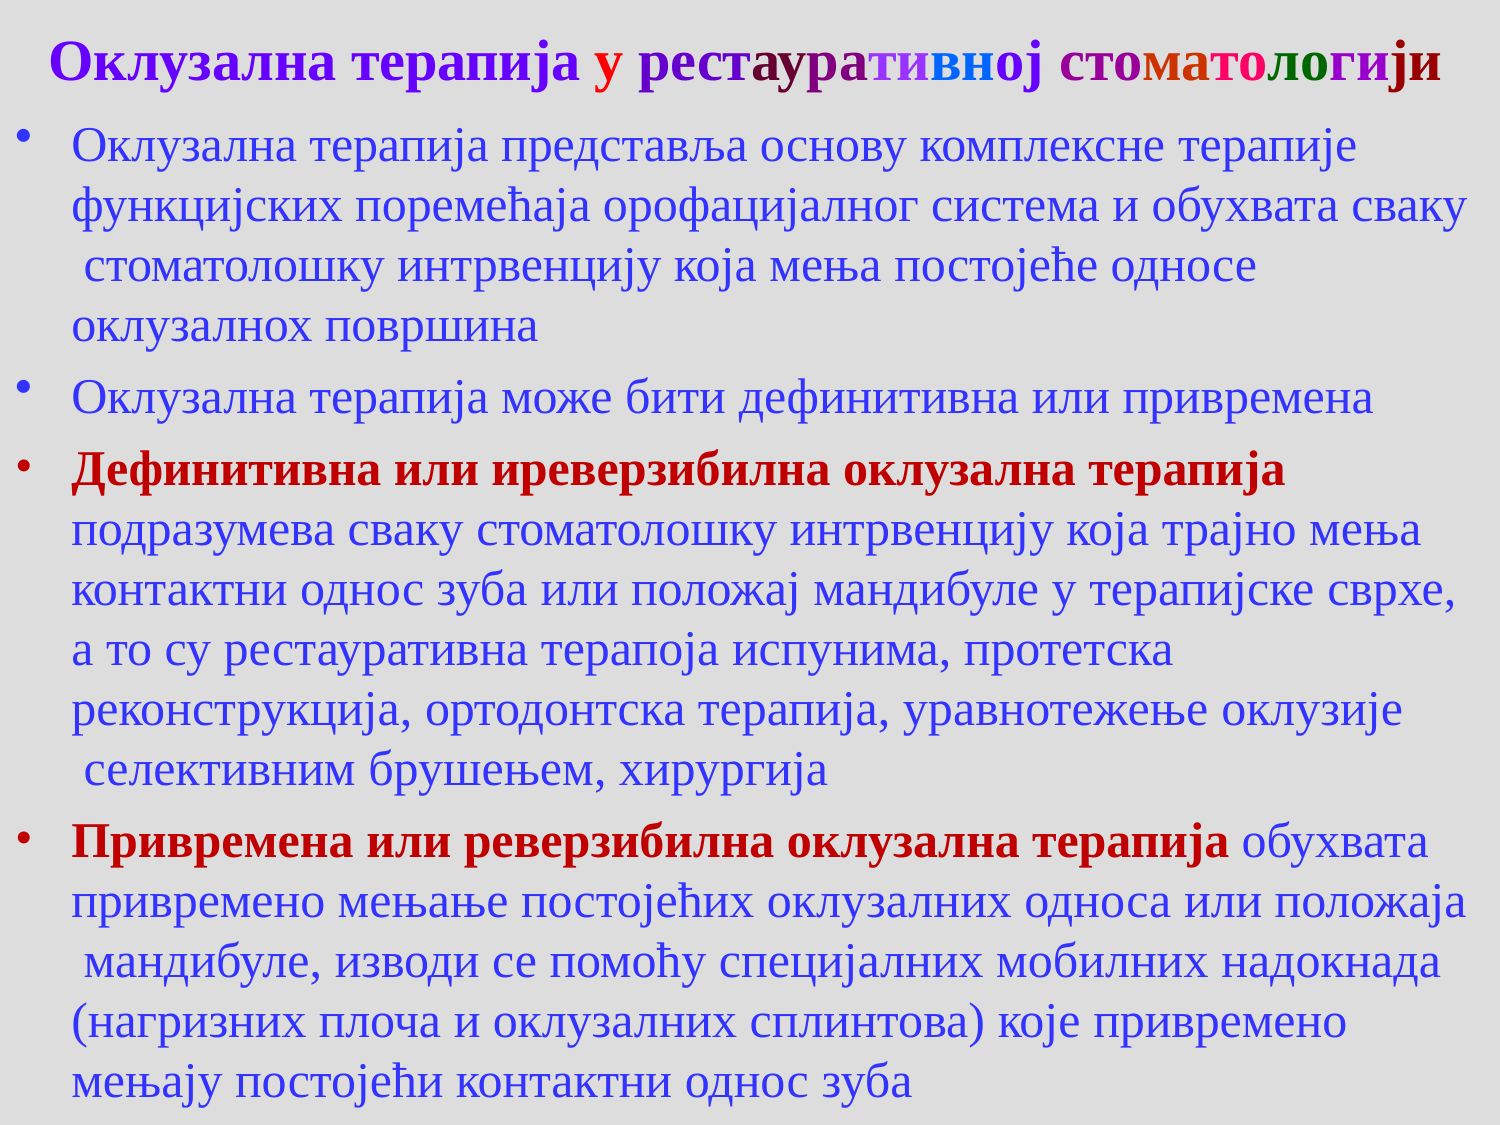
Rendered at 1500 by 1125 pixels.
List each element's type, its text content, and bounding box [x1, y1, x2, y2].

text_box Оклузална терапија представља основу комплексне терапије функцијских поремећаја орофацијалног система и обухвата сваку стоматолошку интрвенцију која мења постојеће односе оклузалнох површина Оклузална терапија може бити дефинитивна или привремена Дефинитивна или иреверзибилна оклузална терапија подразумева сваку стоматолошку интрвенцију која трајно мења контактни однос зуба или положај мандибуле у терапијске сврхе, а то су рестауративна терапоја испунима, протетска реконструкција, ортодонтска терапија, уравнотежење оклузије селективним брушењем, хирургија Привремена или реверзибилна оклузална терапија обухвата привремено мењање постојећих оклузалних односа или положаја мандибуле, изводи се помоћу специјалних мобилних надокнада (нагризних плоча и оклузалних сплинтова) које привремено мењају постојећи контактни однос зуба [12, 109, 1478, 1108]
title Оклузална терапија у рестауративној стоматологији [46, 19, 1454, 109]
